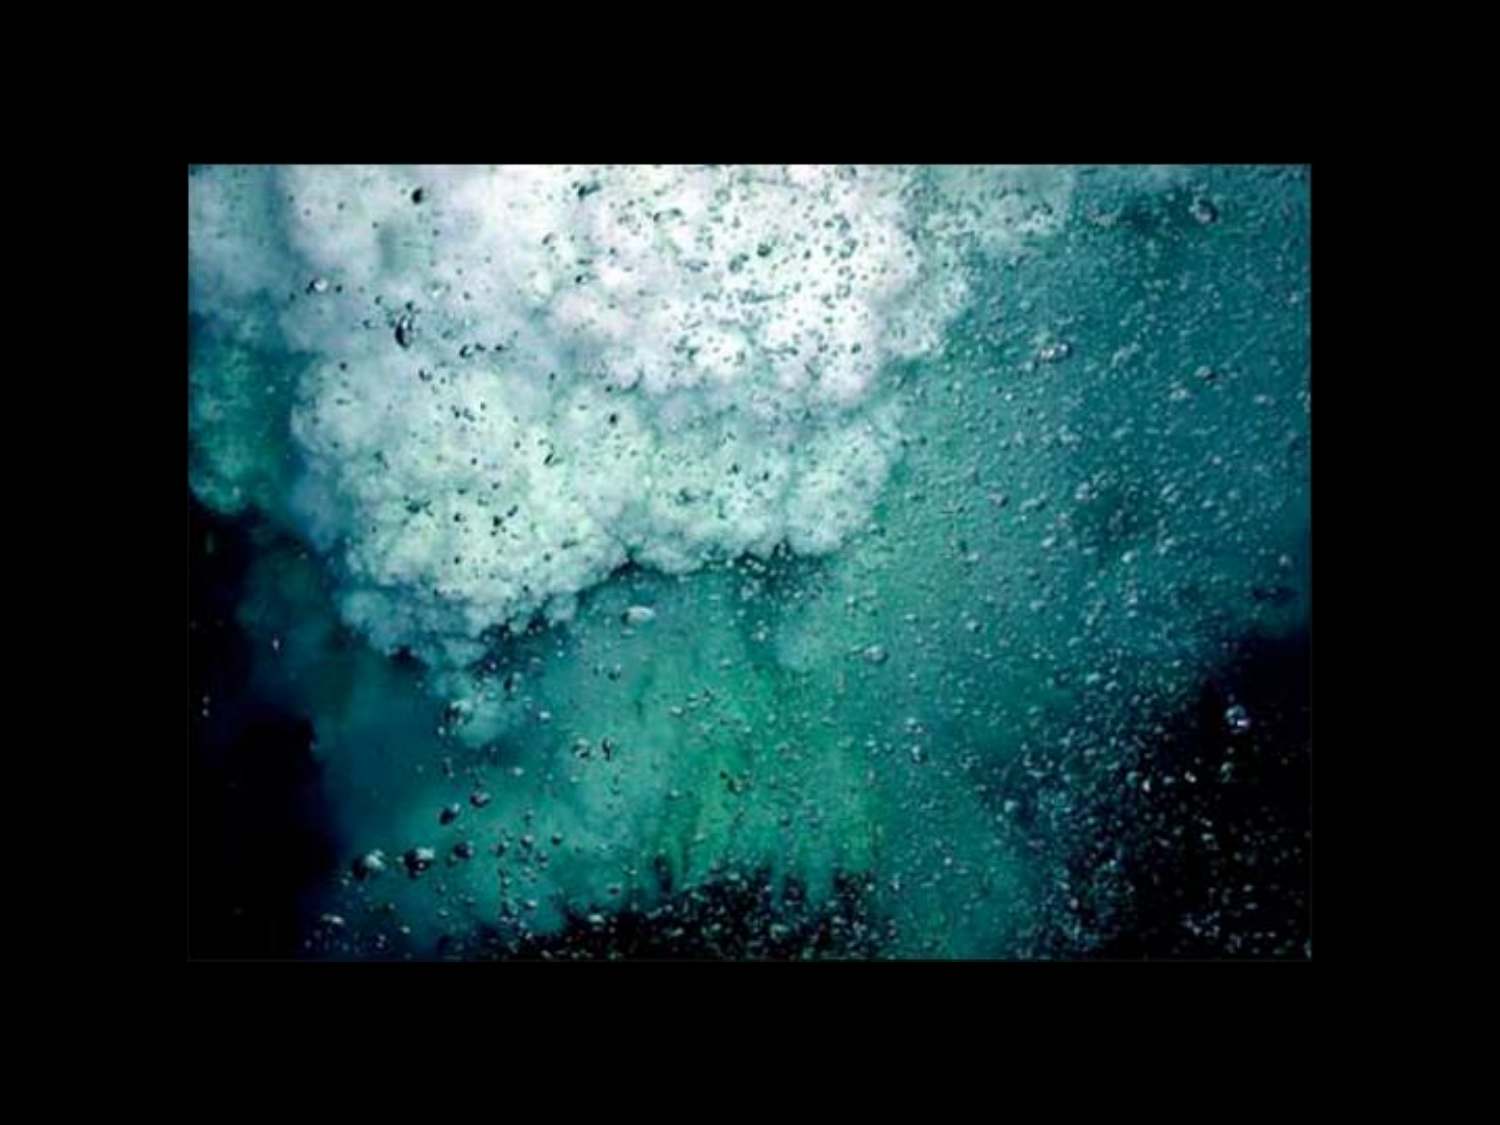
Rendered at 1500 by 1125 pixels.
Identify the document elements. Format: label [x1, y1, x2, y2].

text_box [187, 163, 1313, 962]
